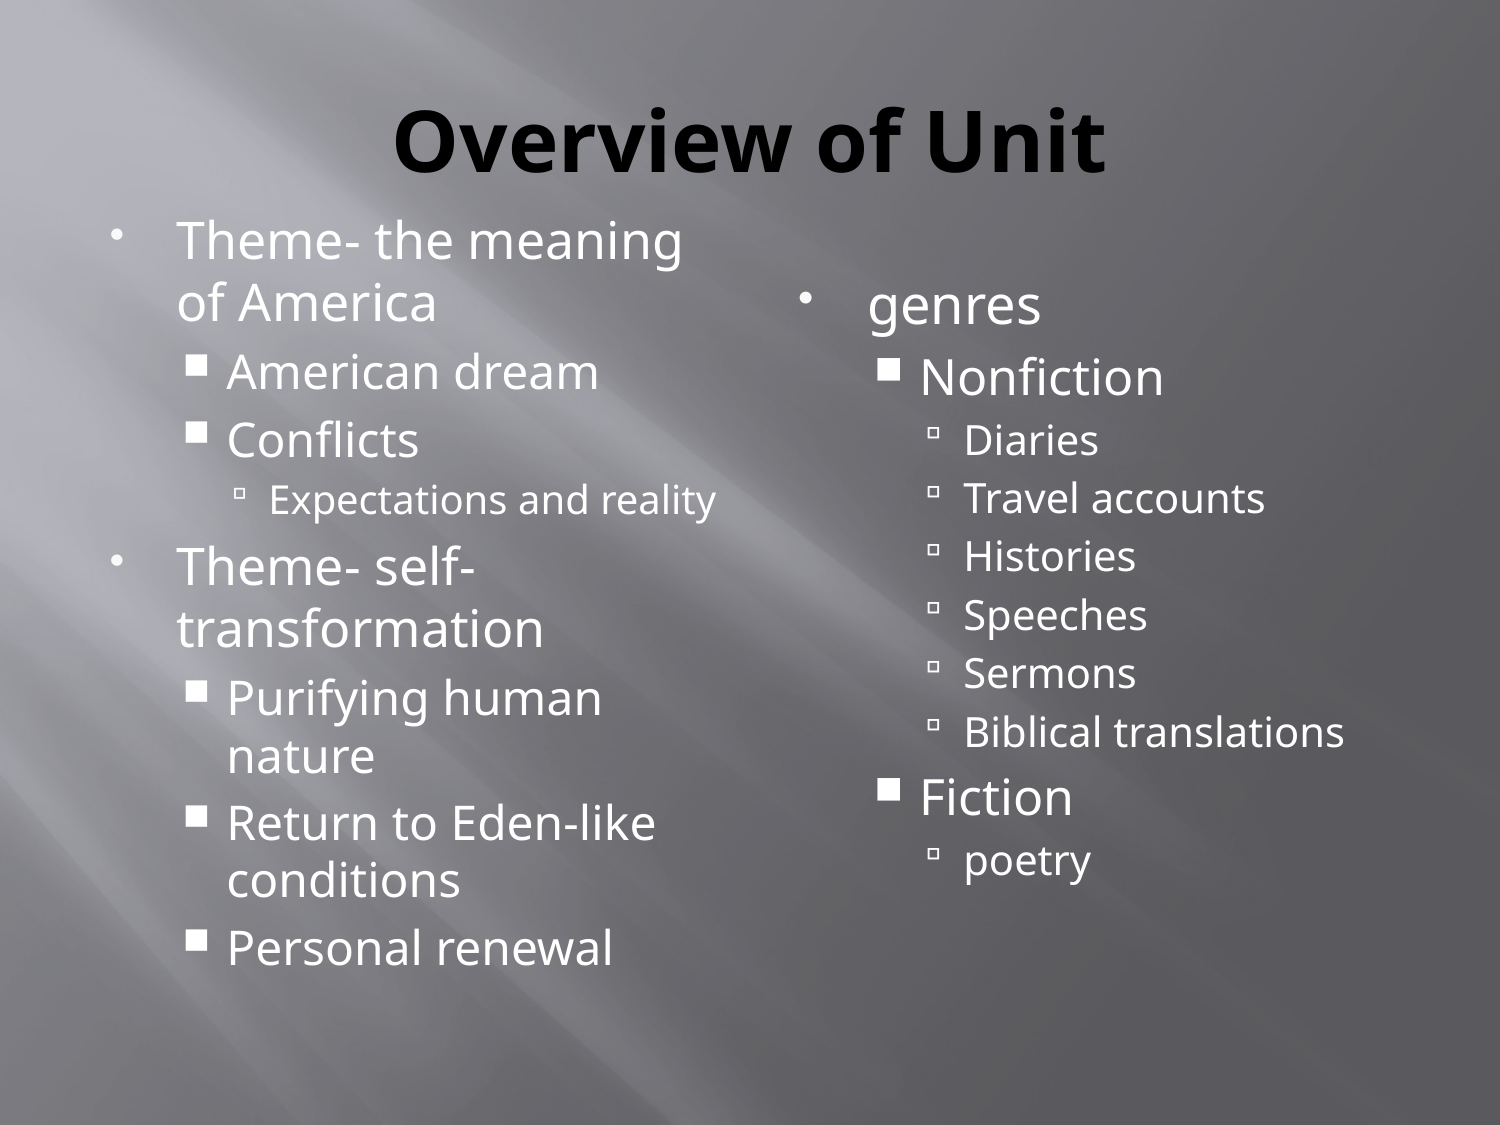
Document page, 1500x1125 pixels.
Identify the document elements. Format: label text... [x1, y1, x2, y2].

title Overview of Unit [75, 45, 1425, 233]
list Theme- the meaning of America American dream Conflicts Expectations and reality Theme- self-transformation Purifying human nature Return to Eden-like conditions Personal renewal [75, 200, 738, 1005]
list genres Nonfiction Diaries Travel accounts Histories Speeches Sermons Biblical translations Fiction poetry [762, 262, 1425, 1005]
